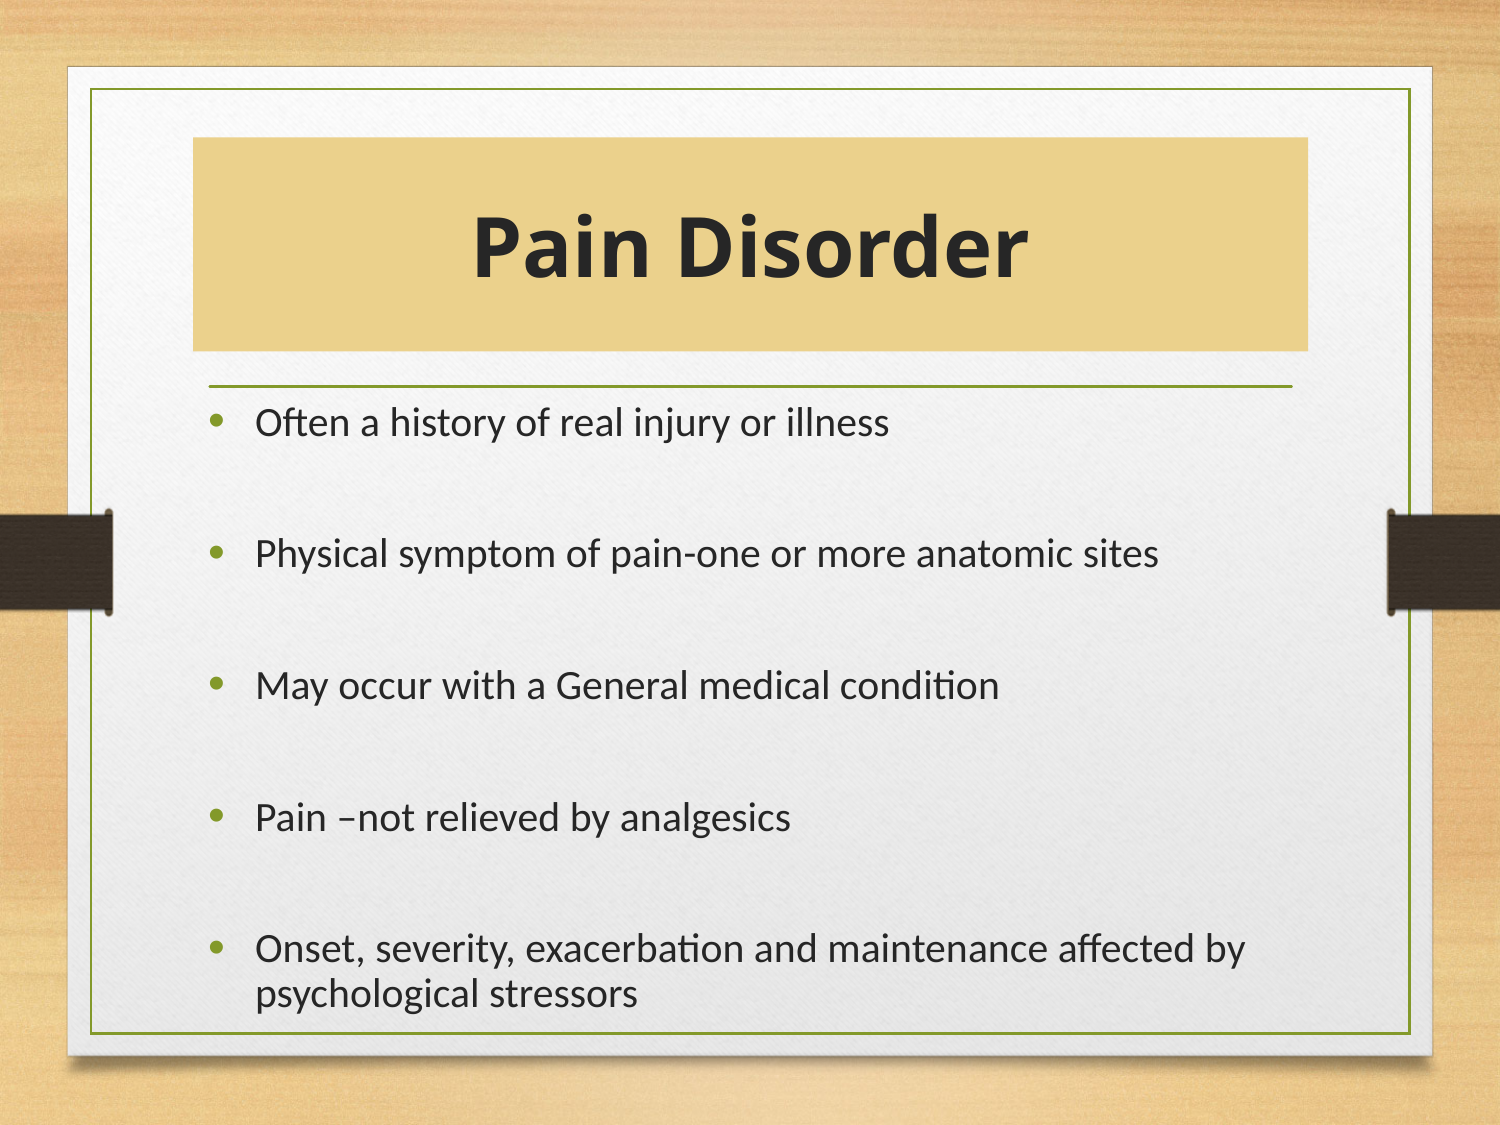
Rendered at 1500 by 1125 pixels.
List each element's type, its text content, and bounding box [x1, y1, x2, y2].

title Pain Disorder [193, 137, 1309, 352]
picture [0, 0, 1500, 1125]
list Often a history of real injury or illness Physical symptom of pain-one or more anatomic sites May occur with a General medical condition Pain –not relieved by analgesics Onset, severity, exacerbation and maintenance affected by psychological stressors [193, 387, 1388, 1038]
